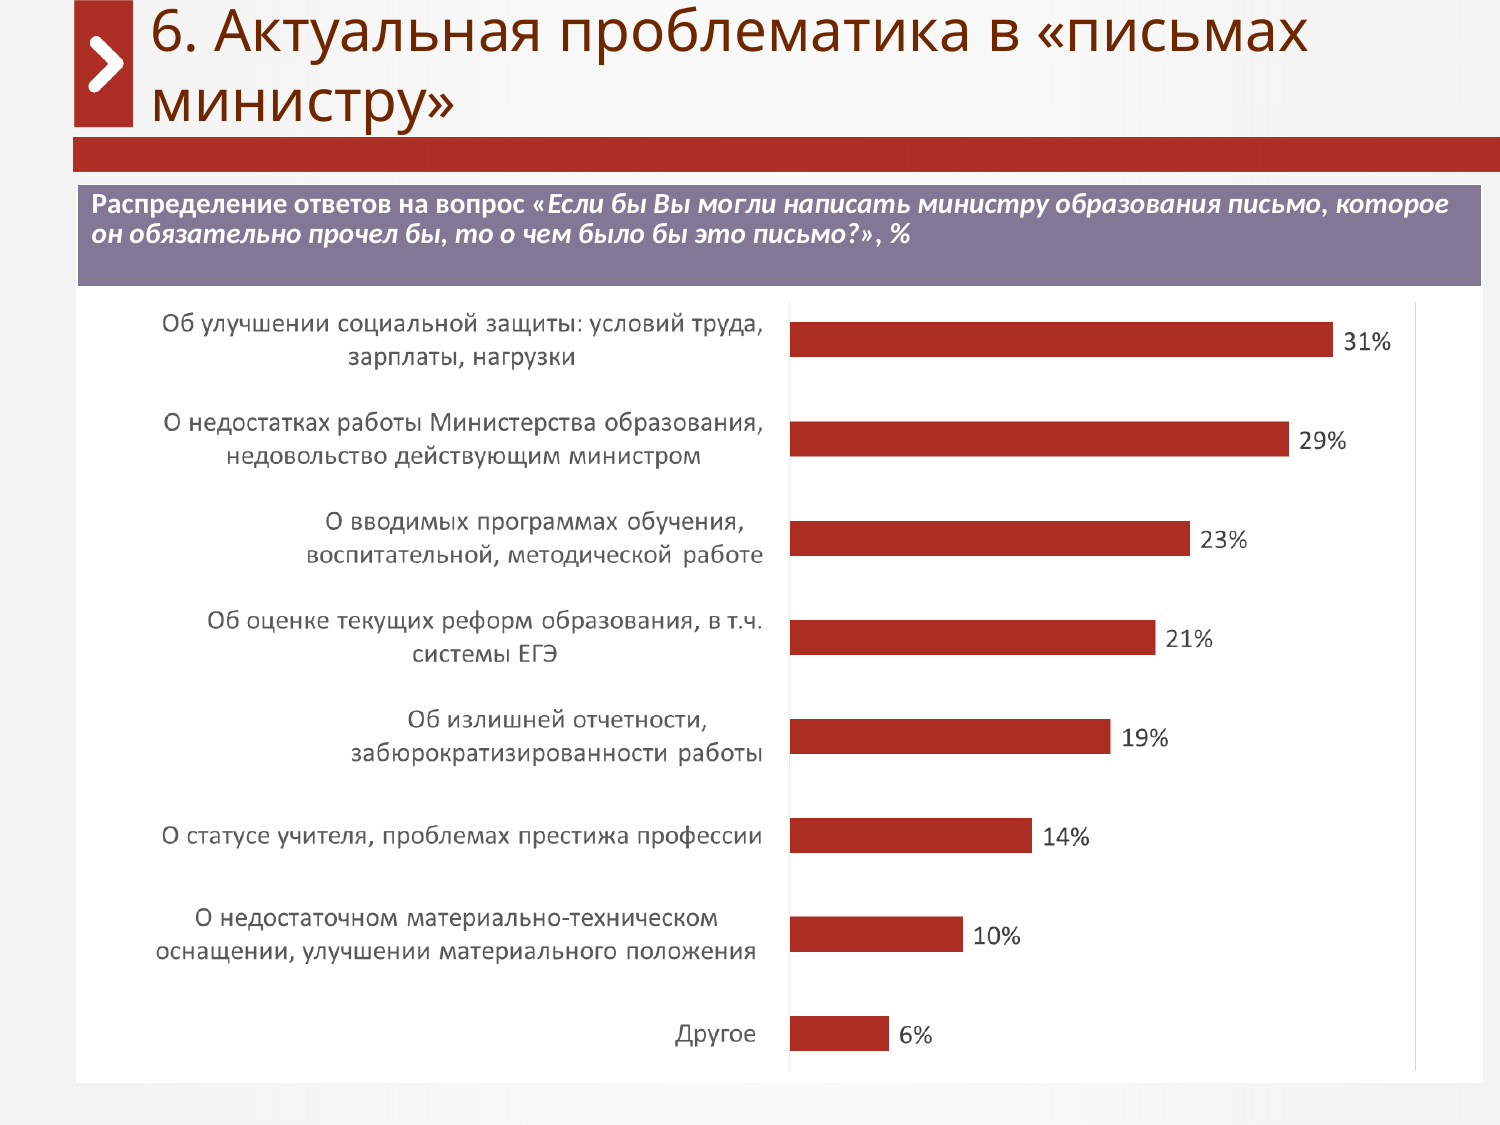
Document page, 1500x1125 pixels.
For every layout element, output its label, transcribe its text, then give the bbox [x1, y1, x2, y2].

title 6. Актуальная проблематика в «письмах министру» [135, 0, 1424, 126]
table_cell [78, 291, 1481, 1081]
picture [39, 0, 1500, 176]
picture [142, 302, 1416, 1071]
table_header Распределение ответов на вопрос «Если бы Вы могли написать министру образования письмо, которое он обязательно прочел бы, то о чем было бы это письмо?», % [78, 185, 1481, 286]
